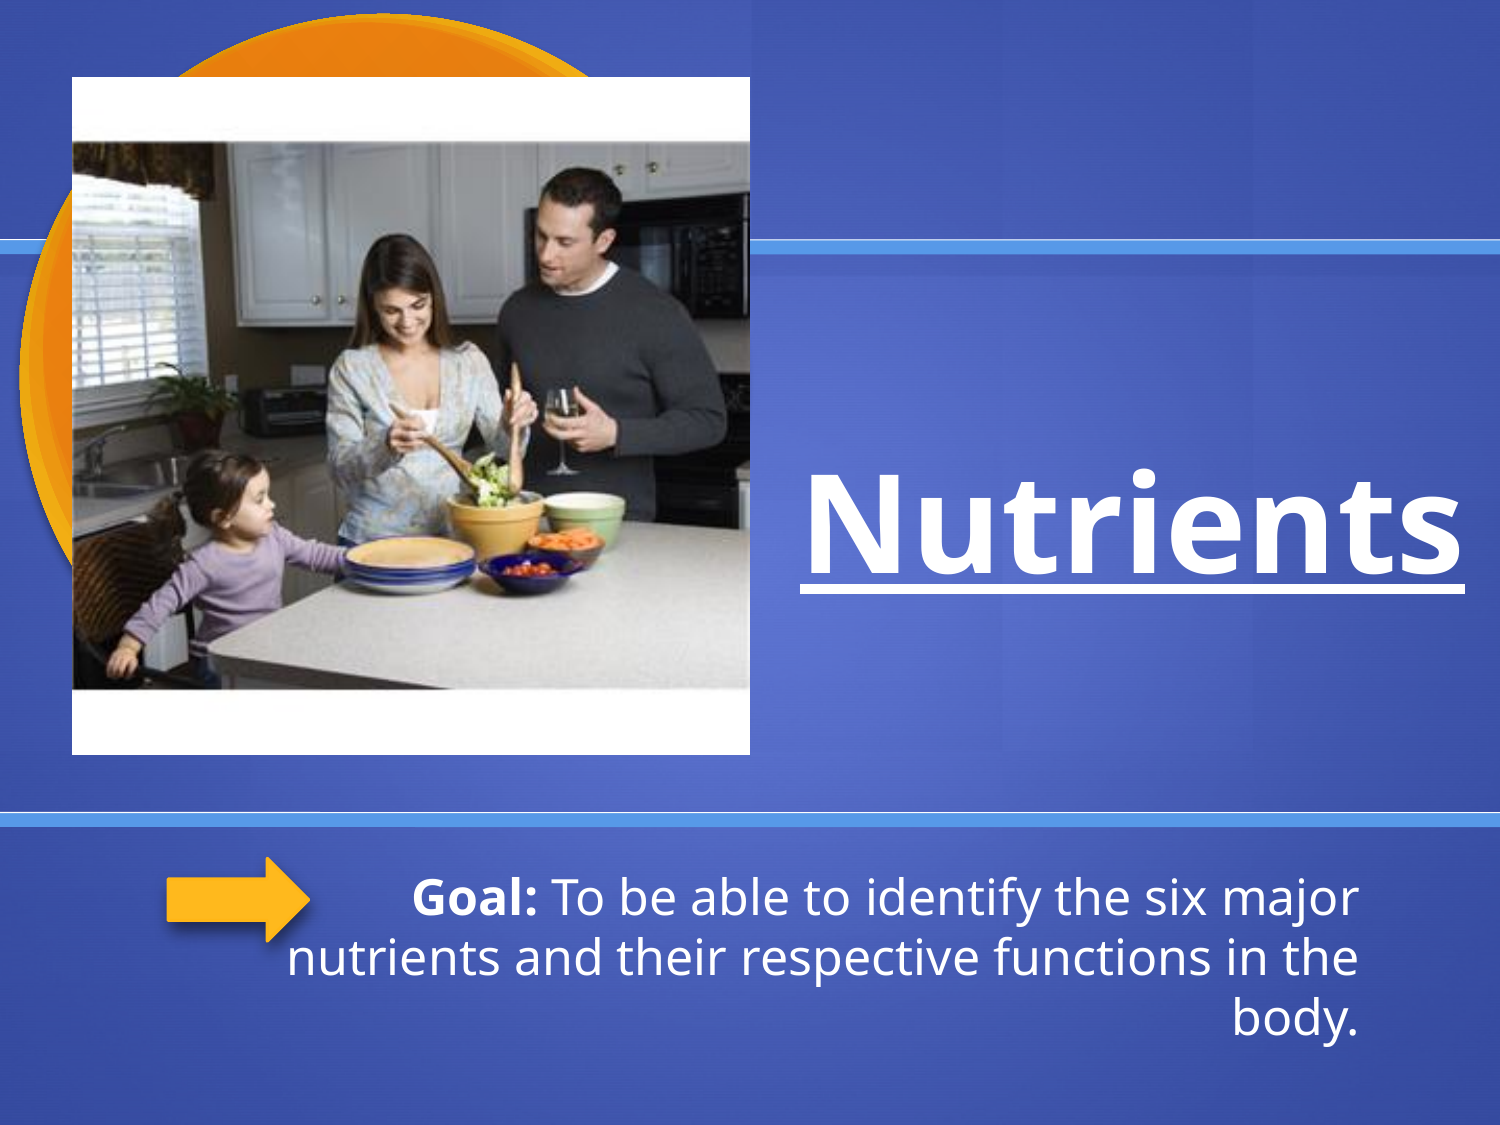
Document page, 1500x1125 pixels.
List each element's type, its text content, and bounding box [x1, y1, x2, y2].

picture [71, 76, 752, 756]
title Nutrients [766, 259, 1481, 609]
text_box [166, 856, 310, 943]
subtitle Goal: To be able to identify the six major nutrients and their respective functions in the body. [271, 858, 1376, 1056]
